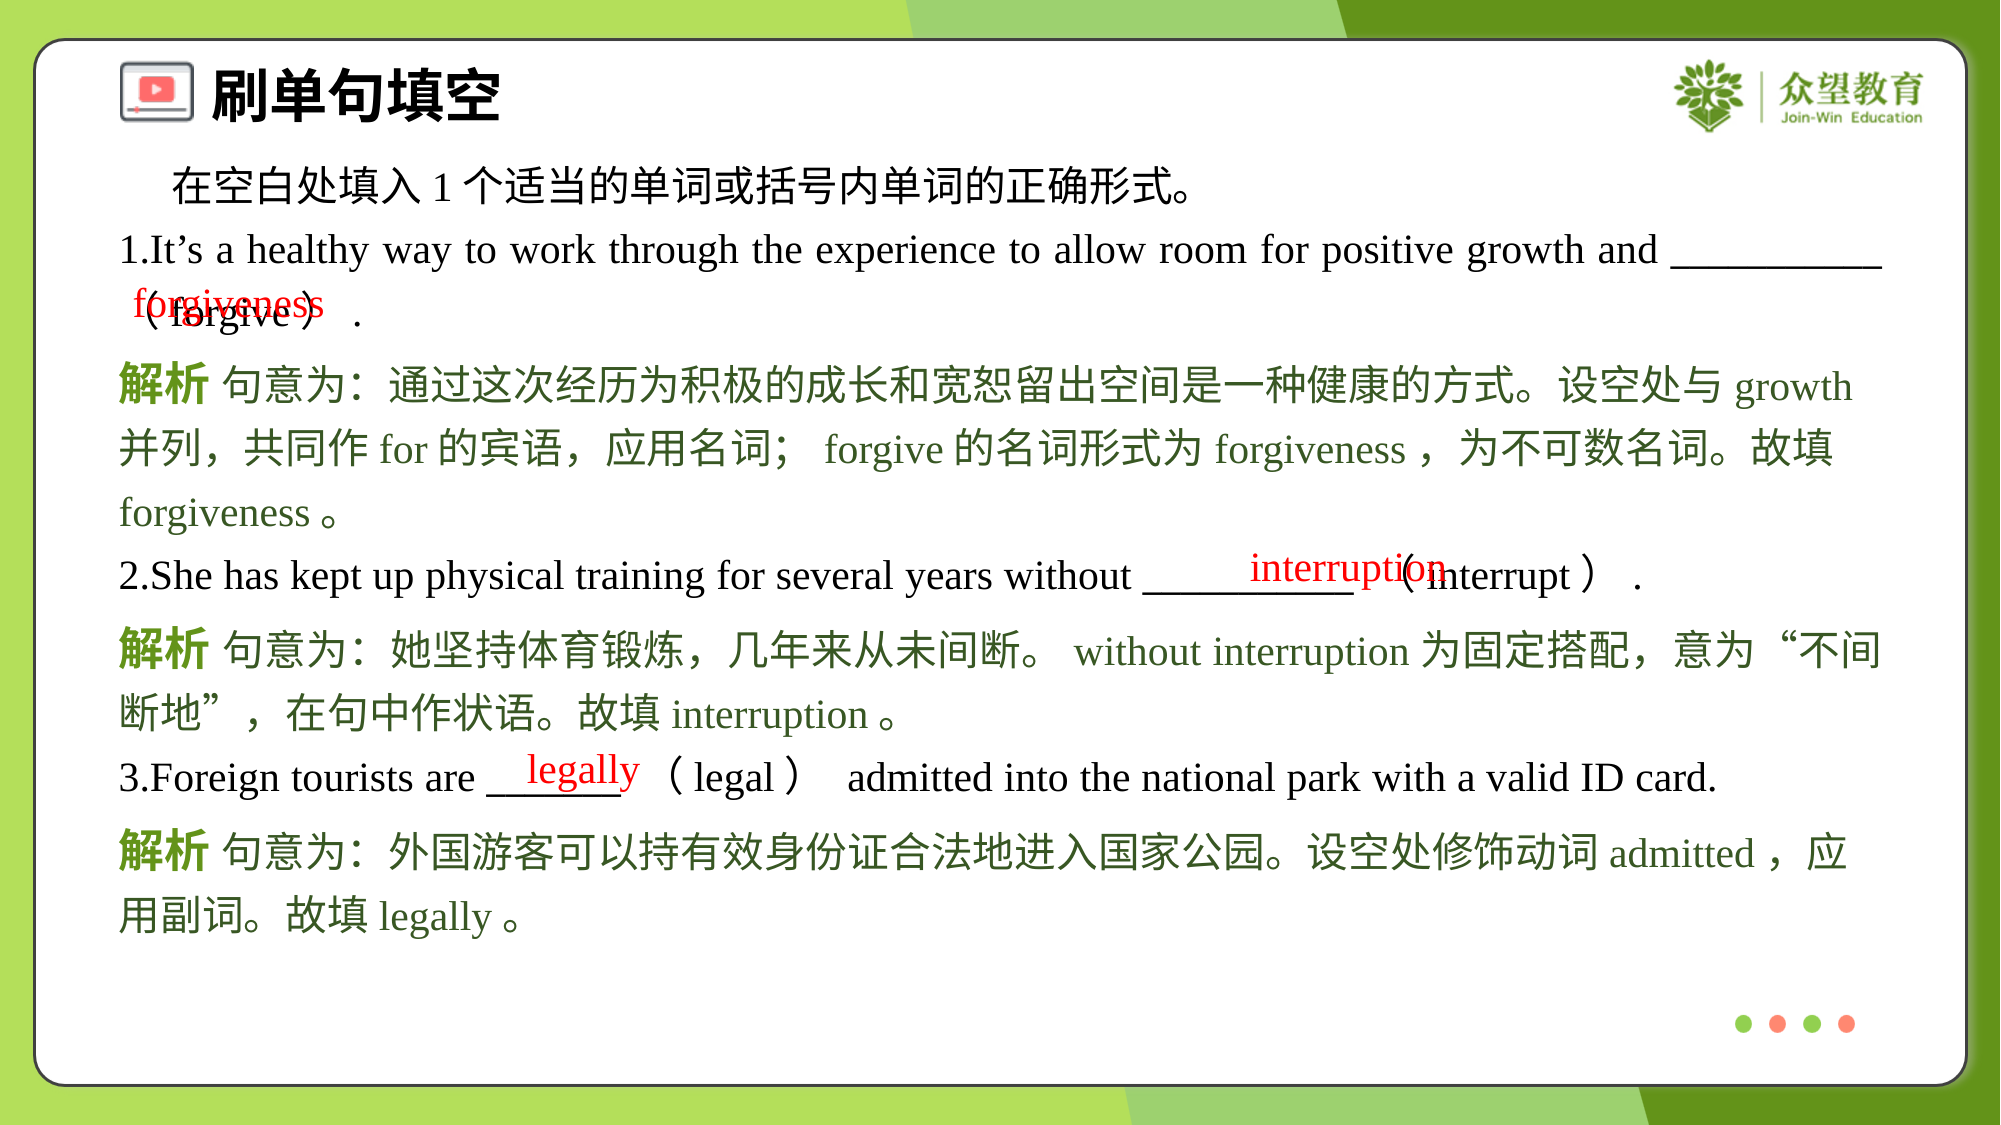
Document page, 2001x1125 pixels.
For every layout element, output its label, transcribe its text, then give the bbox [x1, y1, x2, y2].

text_box 解析 句意为：她坚持体育锻炼，几年来从未间断。without interruption为固定搭配，意为“不间断地”，在句中作状语。故填interruption。 [118, 605, 1883, 732]
picture [0, 0, 2000, 1125]
text_box 3.Foreign tourists are _______ （legal） admitted into the national park with a valid ID card. [118, 737, 1883, 795]
text_box forgiveness [128, 263, 329, 322]
text_box 在空白处填入1个适当的单词或括号内单词的正确形式。 1.It’s a healthy way to work through the experience to allow room for positive growth and ___________ （forgive）. [118, 146, 1883, 329]
text_box legally [522, 729, 645, 788]
text_box 解析 句意为：外国游客可以持有效身份证合法地进入国家公园。设空处修饰动词admitted，应用副词。故填legally。 [118, 807, 1883, 934]
text_box interruption [1245, 527, 1452, 585]
text_box 2.She has kept up physical training for several years without ___________ （interrupt）. [118, 535, 1883, 593]
text_box 解析 句意为：通过这次经历为积极的成长和宽恕留出空间是一种健康的方式。设空处与growth并列，共同作for的宾语，应用名词；forgive的名词形式为forgiveness，为不可数名词。故填forgiveness。 [118, 340, 1883, 530]
